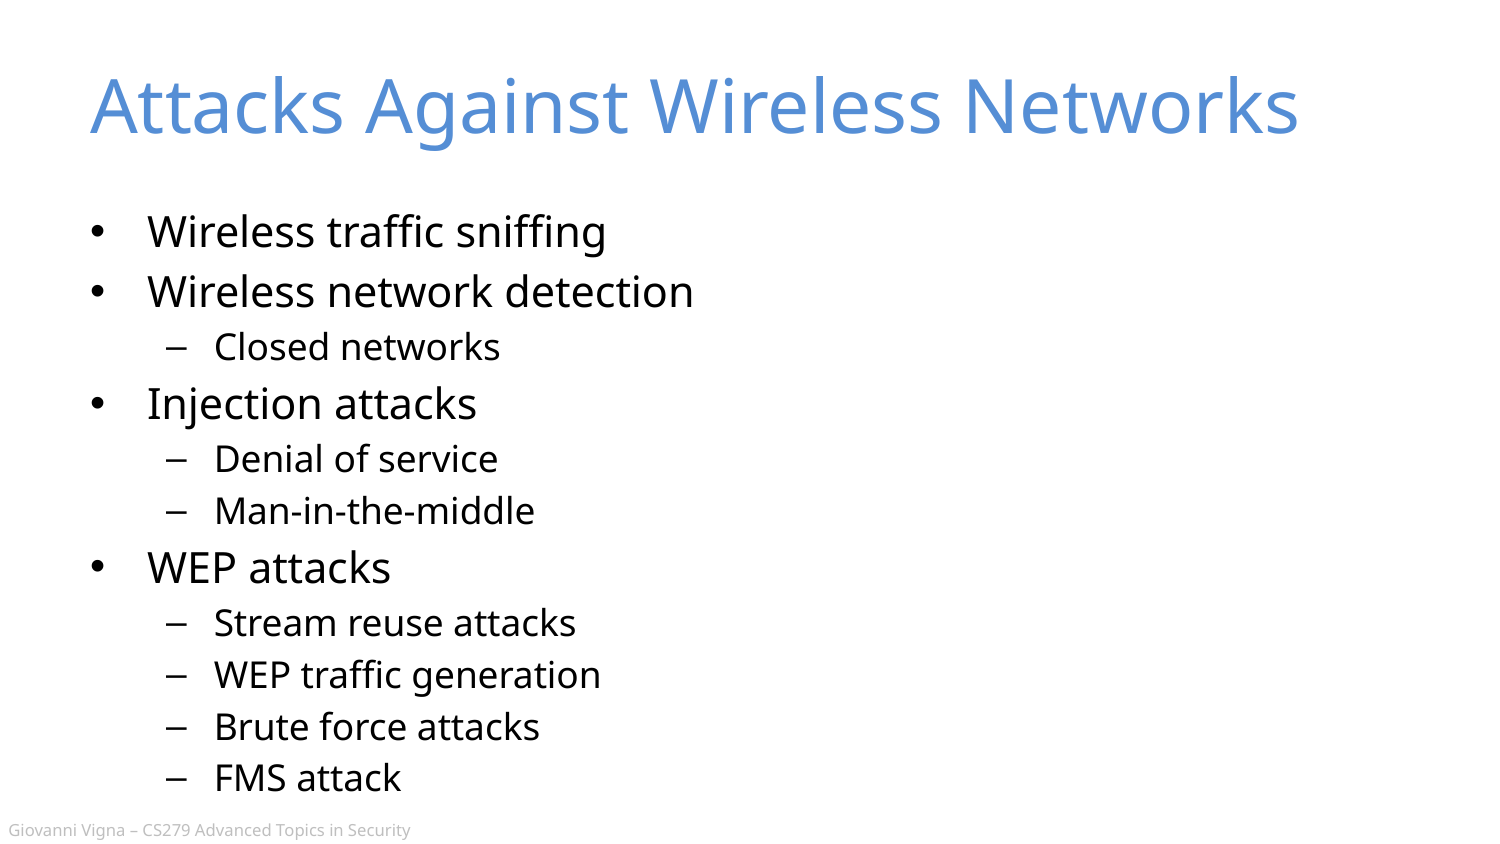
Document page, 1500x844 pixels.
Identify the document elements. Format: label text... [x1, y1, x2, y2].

list Wireless traffic sniffing Wireless network detection Closed networks Injection attacks Denial of service Man-in-the-middle WEP attacks Stream reuse attacks WEP traffic generation Brute force attacks FMS attack [75, 196, 1425, 813]
title Attacks Against Wireless Networks [75, 33, 1425, 175]
